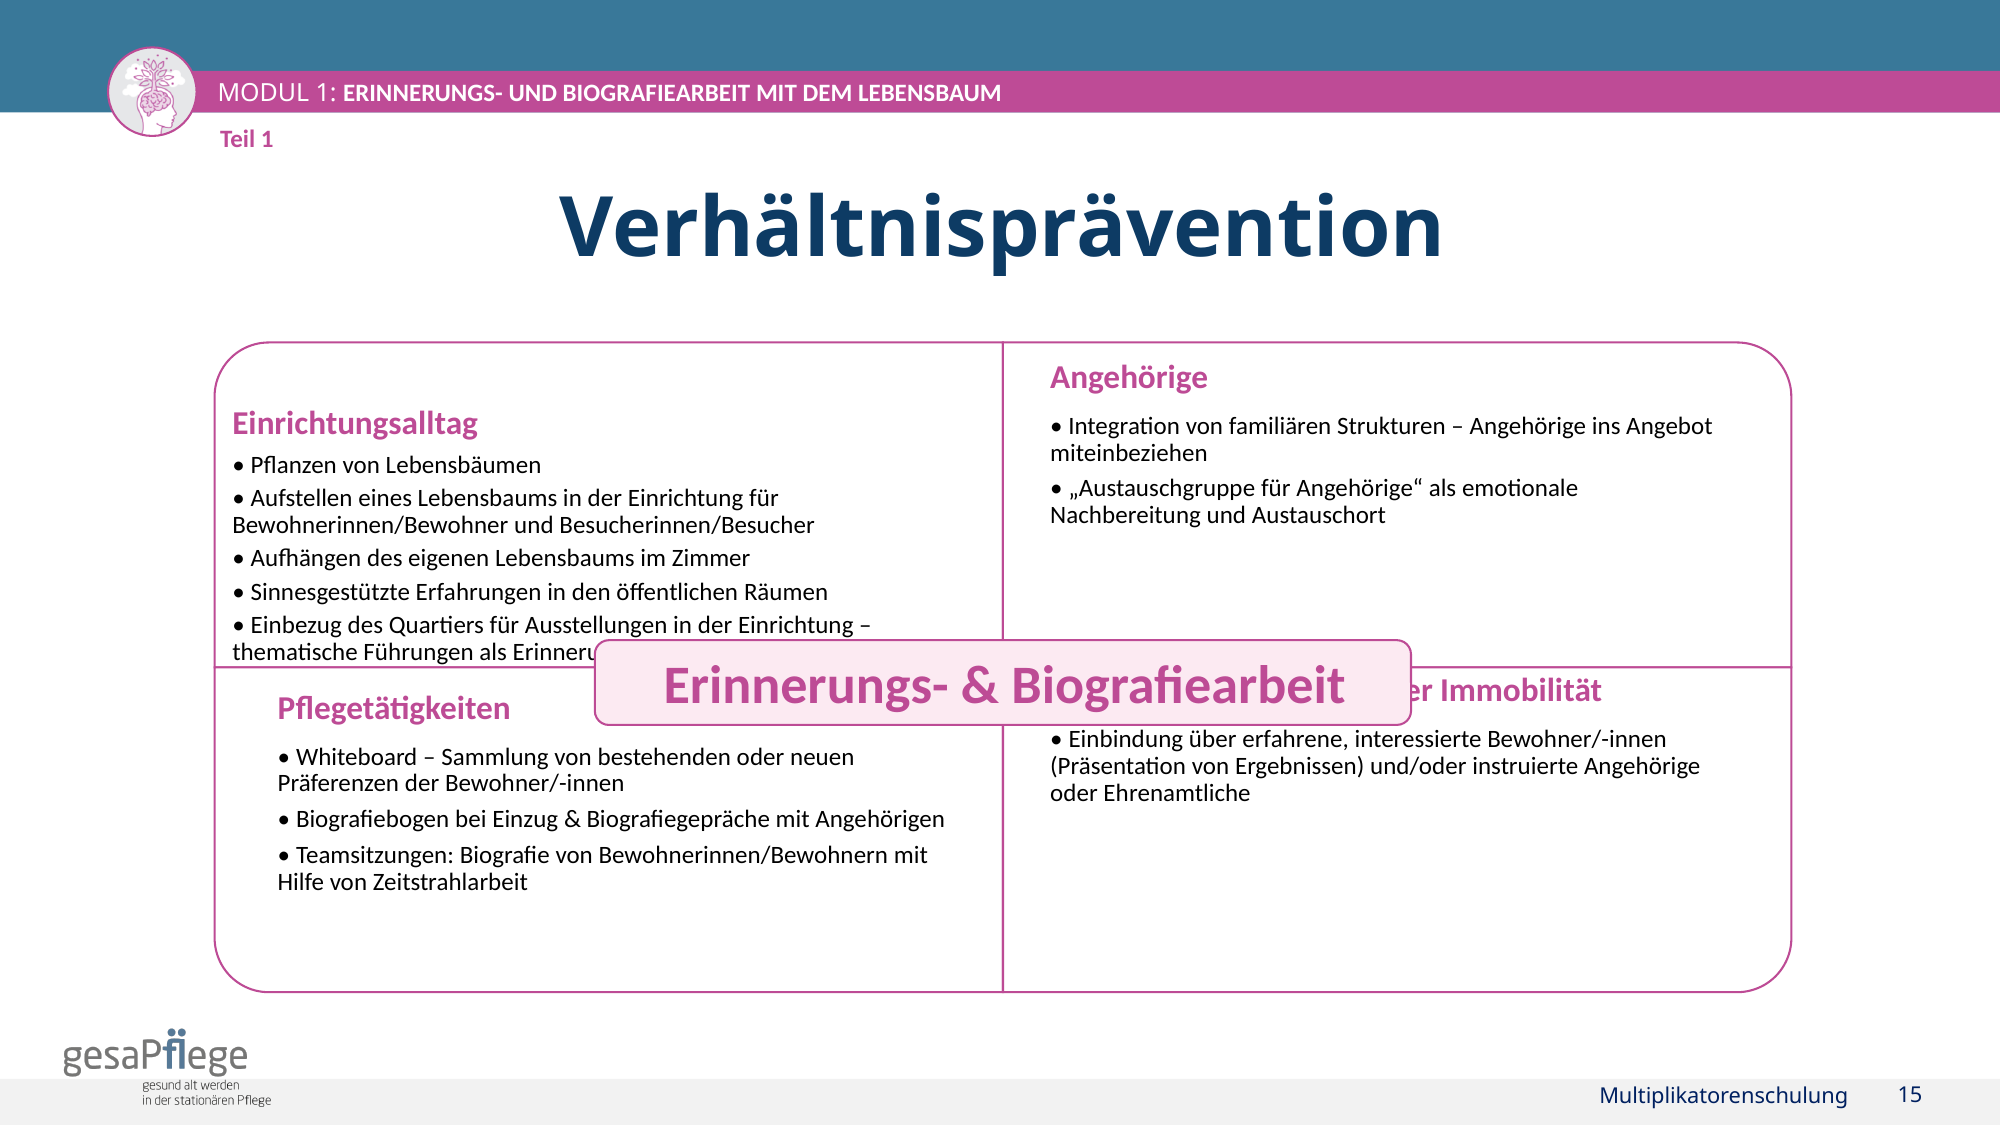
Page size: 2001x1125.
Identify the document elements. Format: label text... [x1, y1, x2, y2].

footer Multiplikatorenschulung [1111, 1076, 1863, 1114]
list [214, 342, 1792, 993]
title Verhältnisprävention [214, 184, 1792, 279]
list Teil 1 [208, 120, 428, 153]
picture [62, 1027, 272, 1108]
slide_number 15 [1863, 1076, 1938, 1114]
